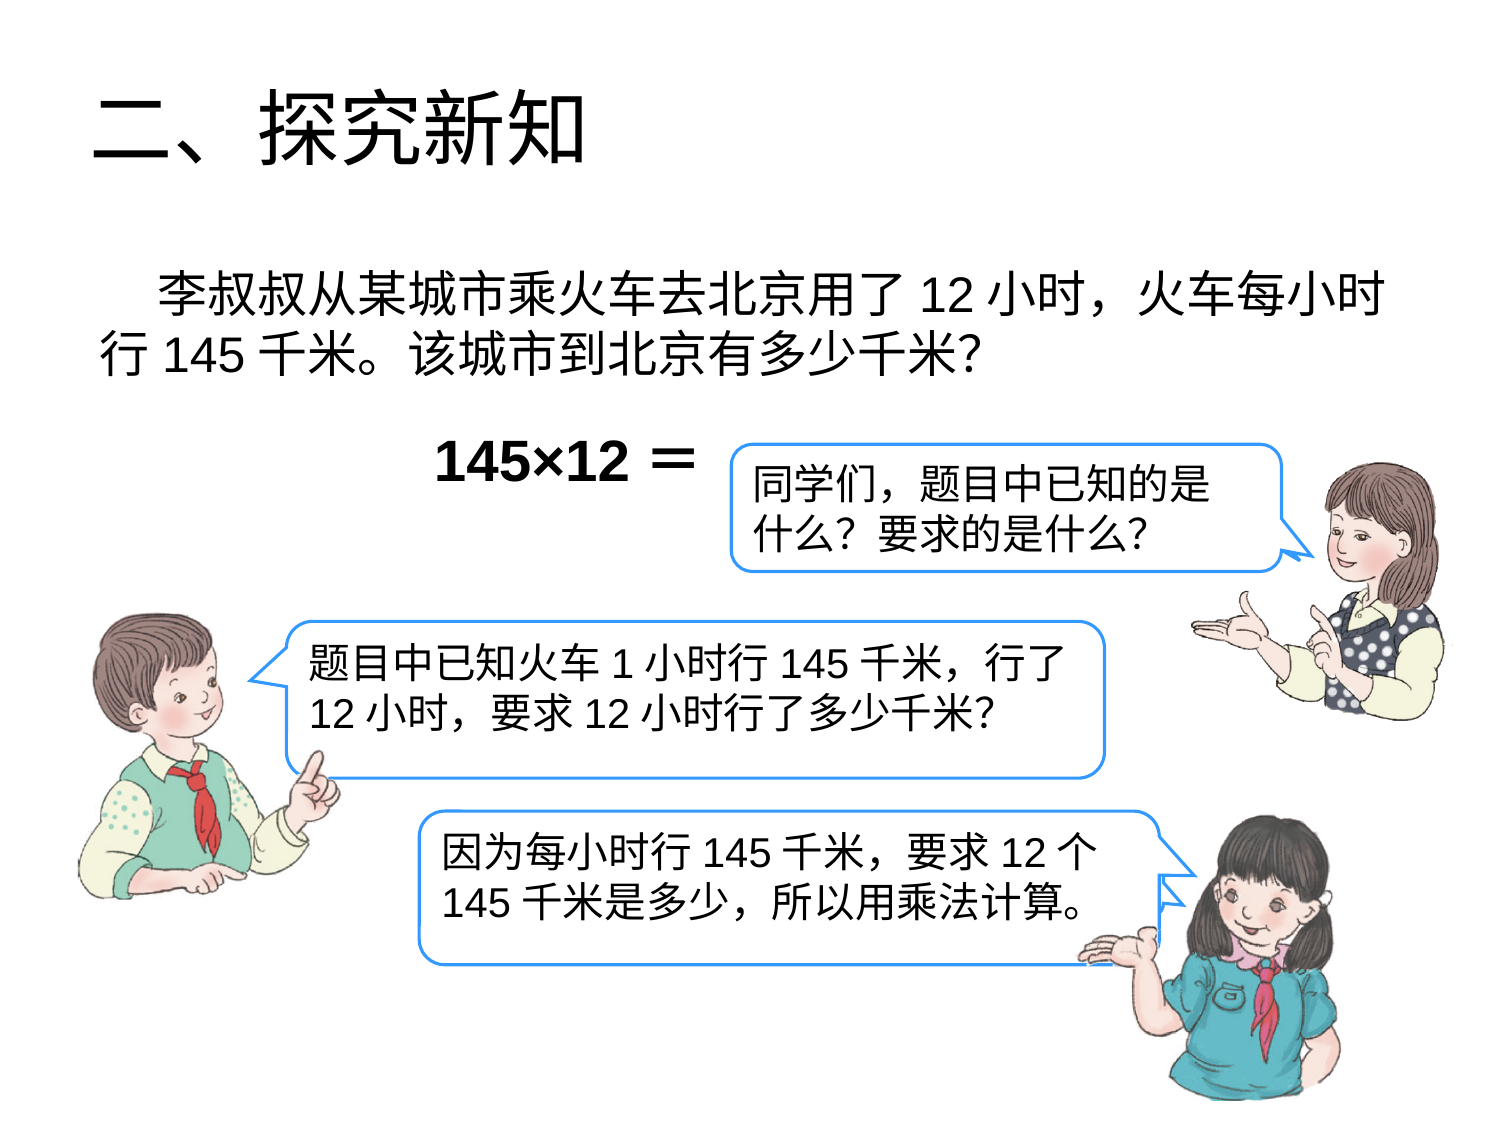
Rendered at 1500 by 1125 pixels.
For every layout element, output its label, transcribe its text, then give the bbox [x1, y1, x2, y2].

text_box 李叔叔从某城市乘火车去北京用了12小时，火车每小时 行145千米。该城市到北京有多少千米？ [85, 255, 1500, 391]
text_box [731, 443, 1453, 726]
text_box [65, 609, 1105, 906]
text_box 145×12＝ [419, 416, 892, 501]
text_box 二、探究新知 [74, 68, 1081, 208]
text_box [419, 810, 1342, 1107]
